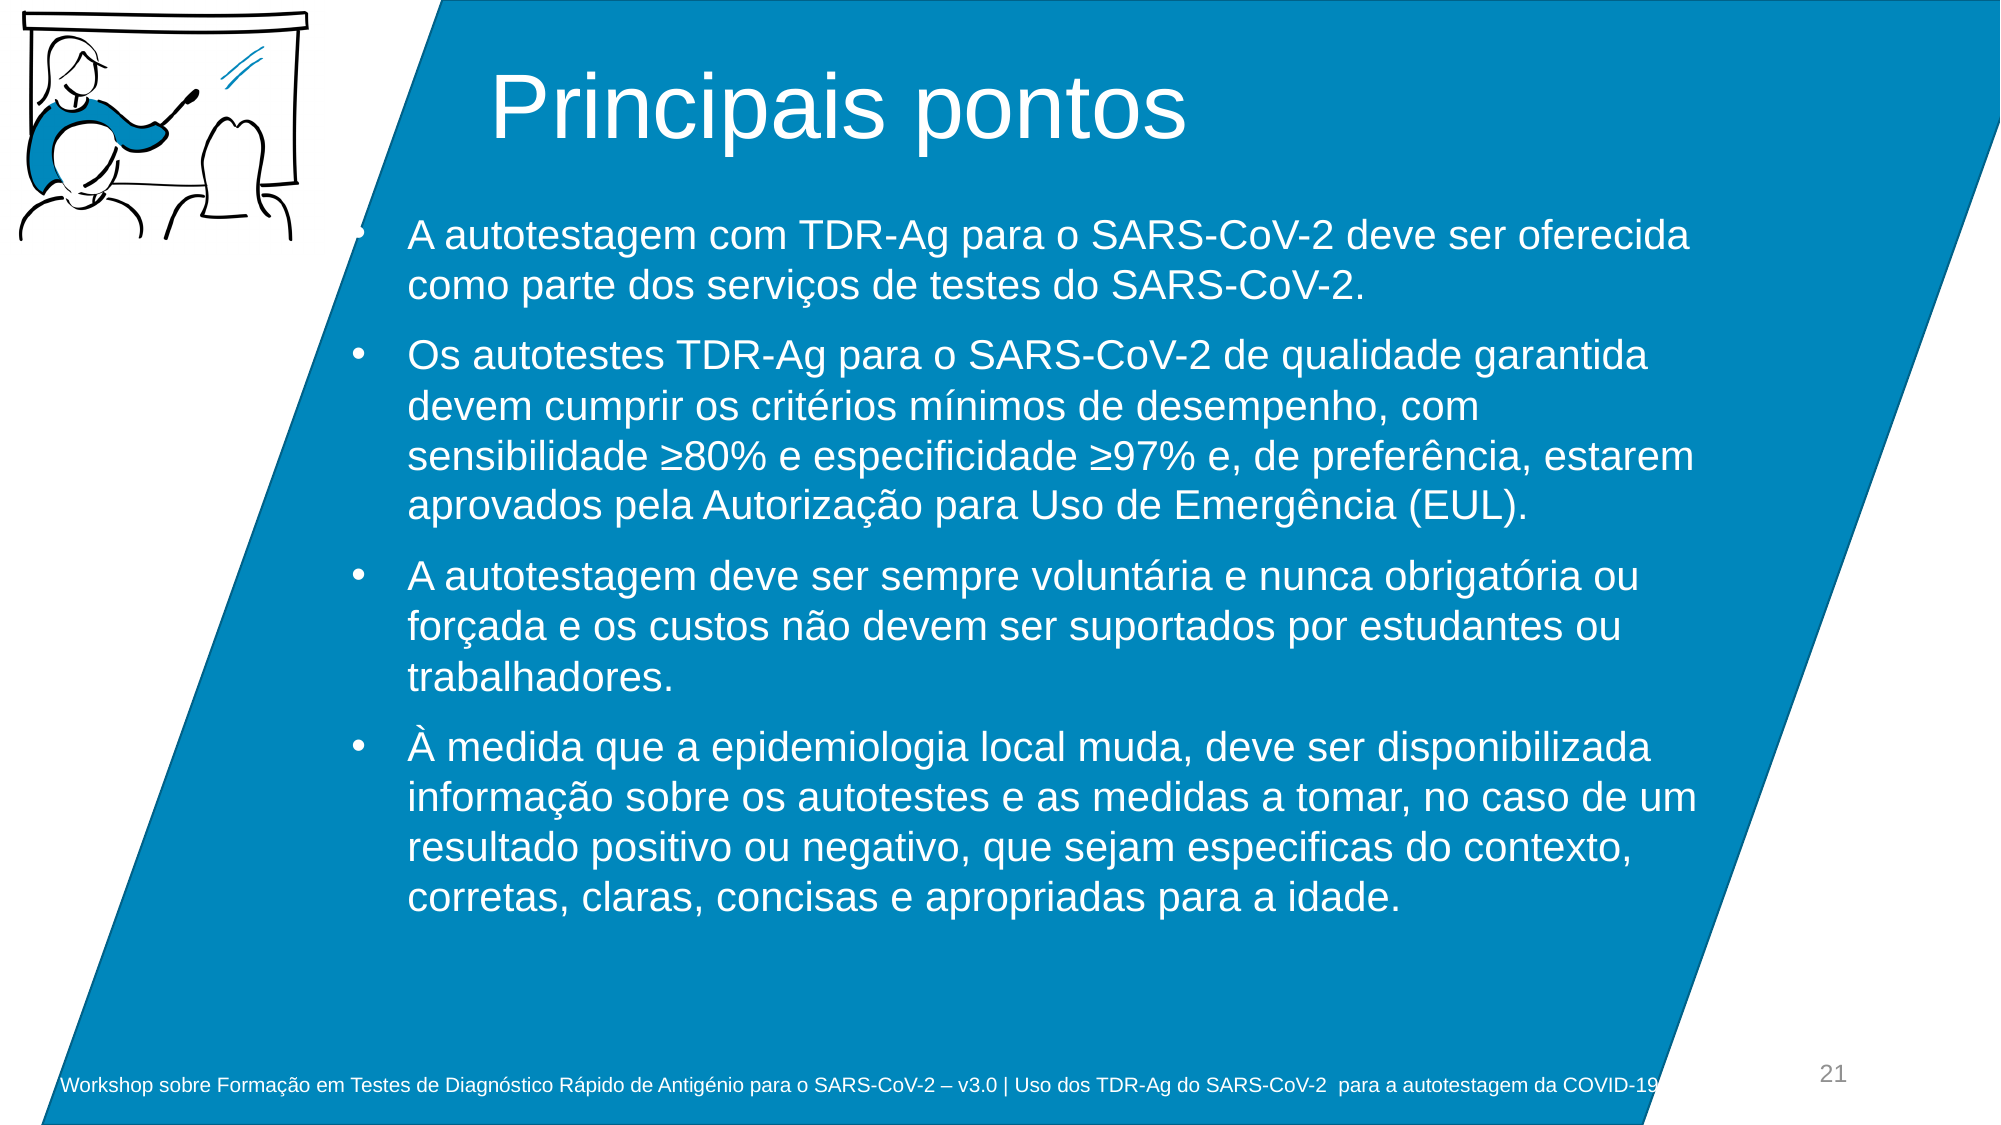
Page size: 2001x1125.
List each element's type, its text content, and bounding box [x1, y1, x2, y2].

text_box [71, 0, 2000, 1042]
text_box A autotestagem com TDR-Ag para o SARS-CoV-2 deve ser oferecida como parte dos serviços de testes do SARS-CoV-2. Os autotestes TDR-Ag para o SARS-CoV-2 de qualidade garantida devem cumprir os critérios mínimos de desempenho, com sensibilidade ≥80% e especificidade ≥97% e, de preferência, estarem aprovados pela Autorização para Uso de Emergência (EUL). A autotestagem deve ser sempre voluntária e nunca obrigatória ou forçada e os custos não devem ser suportados por estudantes ou trabalhadores. À medida que a epidemiologia local muda, deve ser disponibilizada informação sobre os autotestes e as medidas a tomar, no caso de um resultado positivo ou negativo, que sejam especificas do contexto, corretas, claras, concisas e apropriadas para a idade. [336, 199, 1730, 857]
text_box Principais pontos [475, 51, 1242, 199]
footer Workshop sobre Formação em Testes de Diagnóstico Rápido de Antigénio para o SARS-CoV-2 – v3.0 | Uso dos TDR-Ag do SARS-CoV-2 para a autotestagem da COVID-19 [22, 1042, 1696, 1125]
slide_number 21 [1696, 1042, 1863, 1103]
picture [0, 0, 326, 255]
